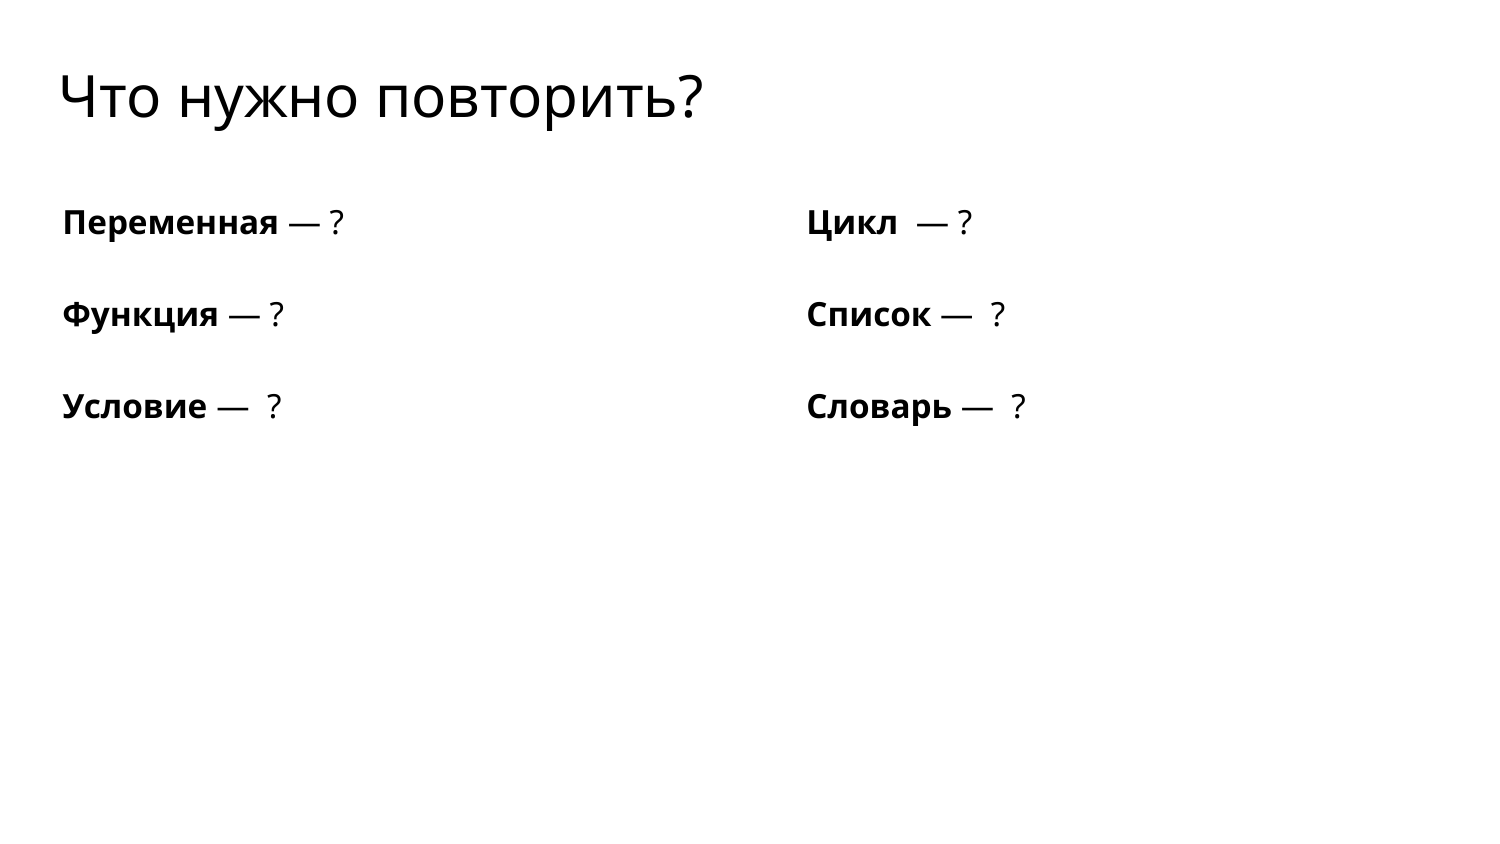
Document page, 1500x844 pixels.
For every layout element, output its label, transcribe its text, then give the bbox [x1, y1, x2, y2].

text_box Что нужно повторить? [58, 59, 1246, 118]
text_box Переменная ― ? Функция ― ? Условие ― ? [62, 195, 772, 740]
text_box Цикл ― ? Список ― ? Словарь ― ? [806, 195, 1431, 740]
